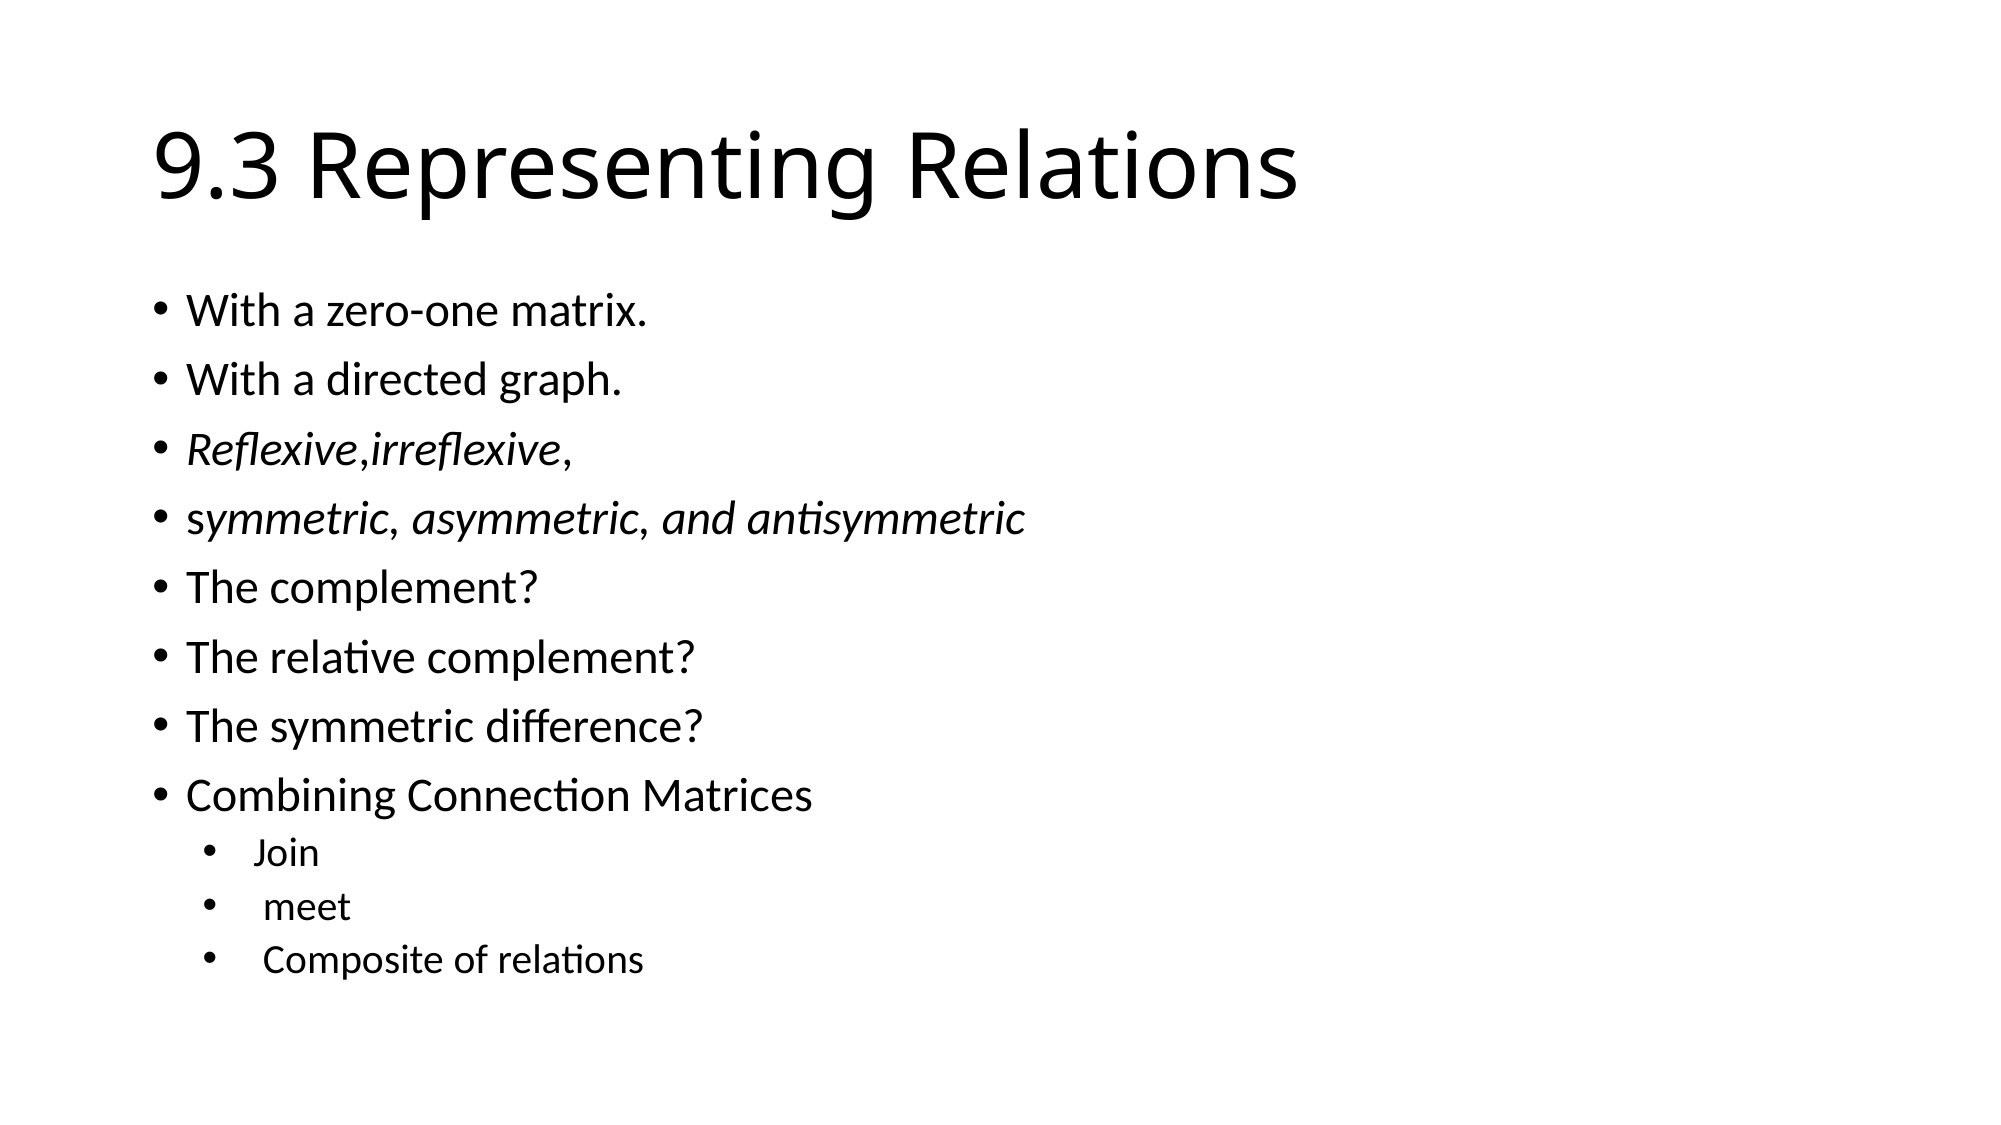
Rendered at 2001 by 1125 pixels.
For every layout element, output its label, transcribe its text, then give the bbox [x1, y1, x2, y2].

list With a zero-one matrix. With a directed graph. Reflexive,irreflexive, symmetric, asymmetric, and antisymmetric The complement? The relative complement? The symmetric difference? Combining Connection Matrices Join meet Composite of relations [137, 277, 1863, 992]
title 9.3 Representing Relations [137, 59, 1863, 277]
